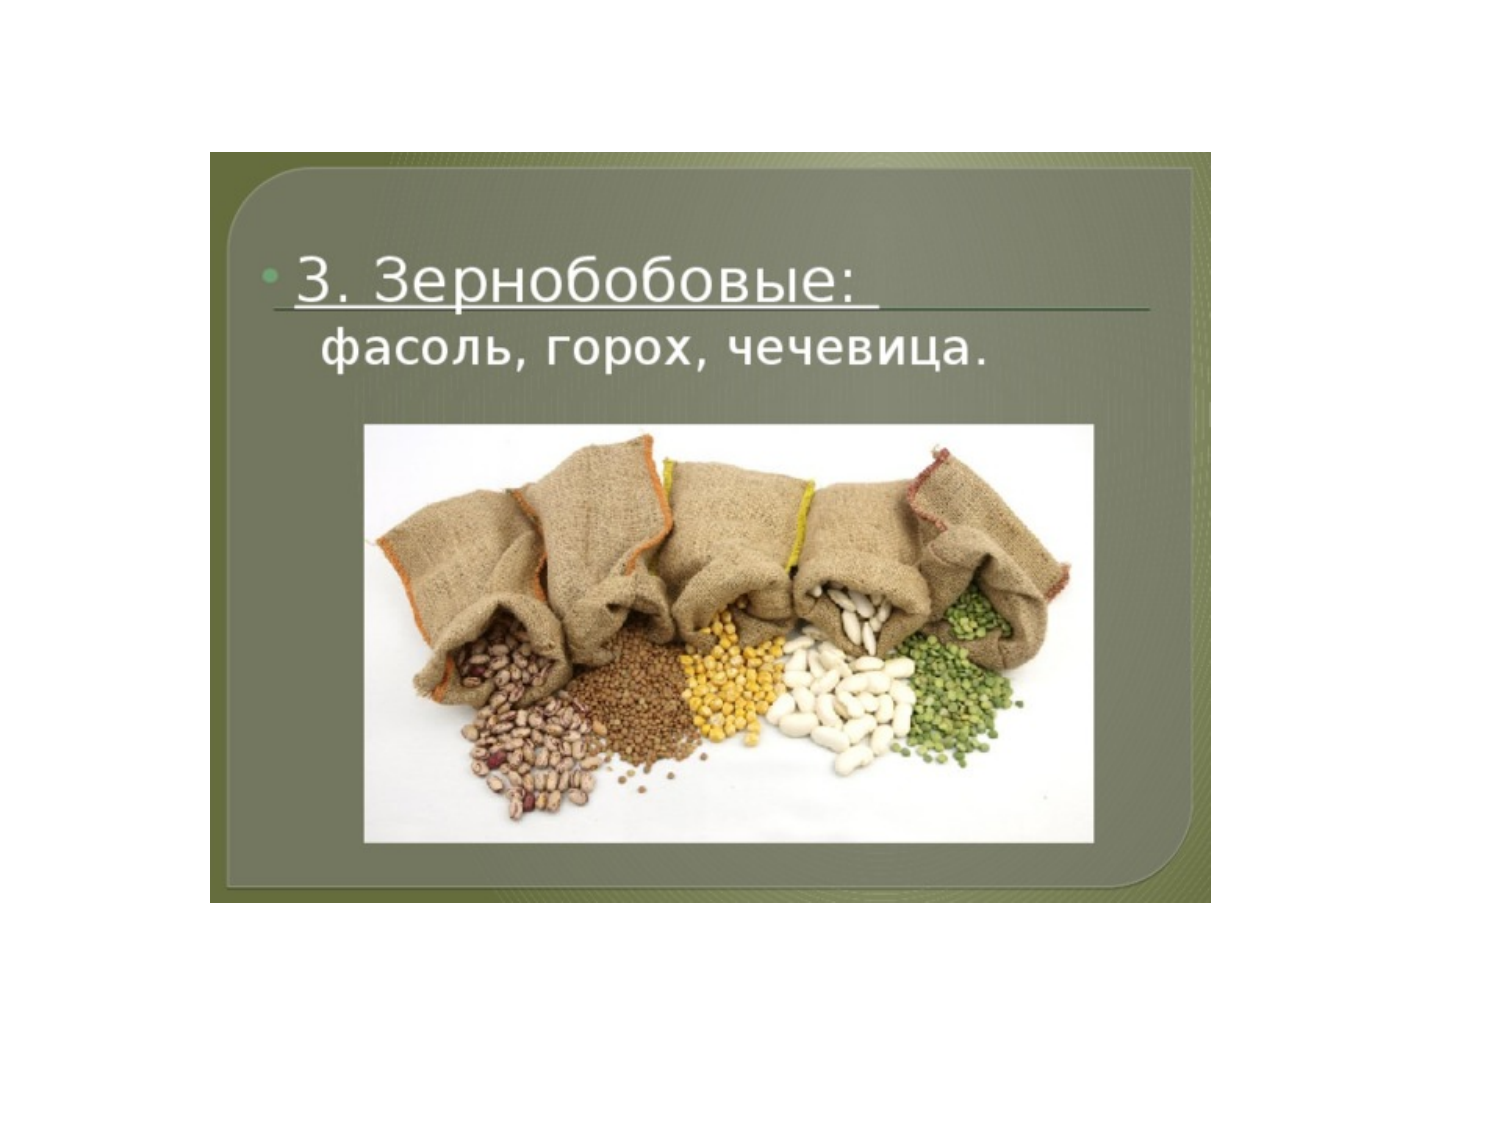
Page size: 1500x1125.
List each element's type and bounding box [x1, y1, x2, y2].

picture [210, 152, 1212, 903]
